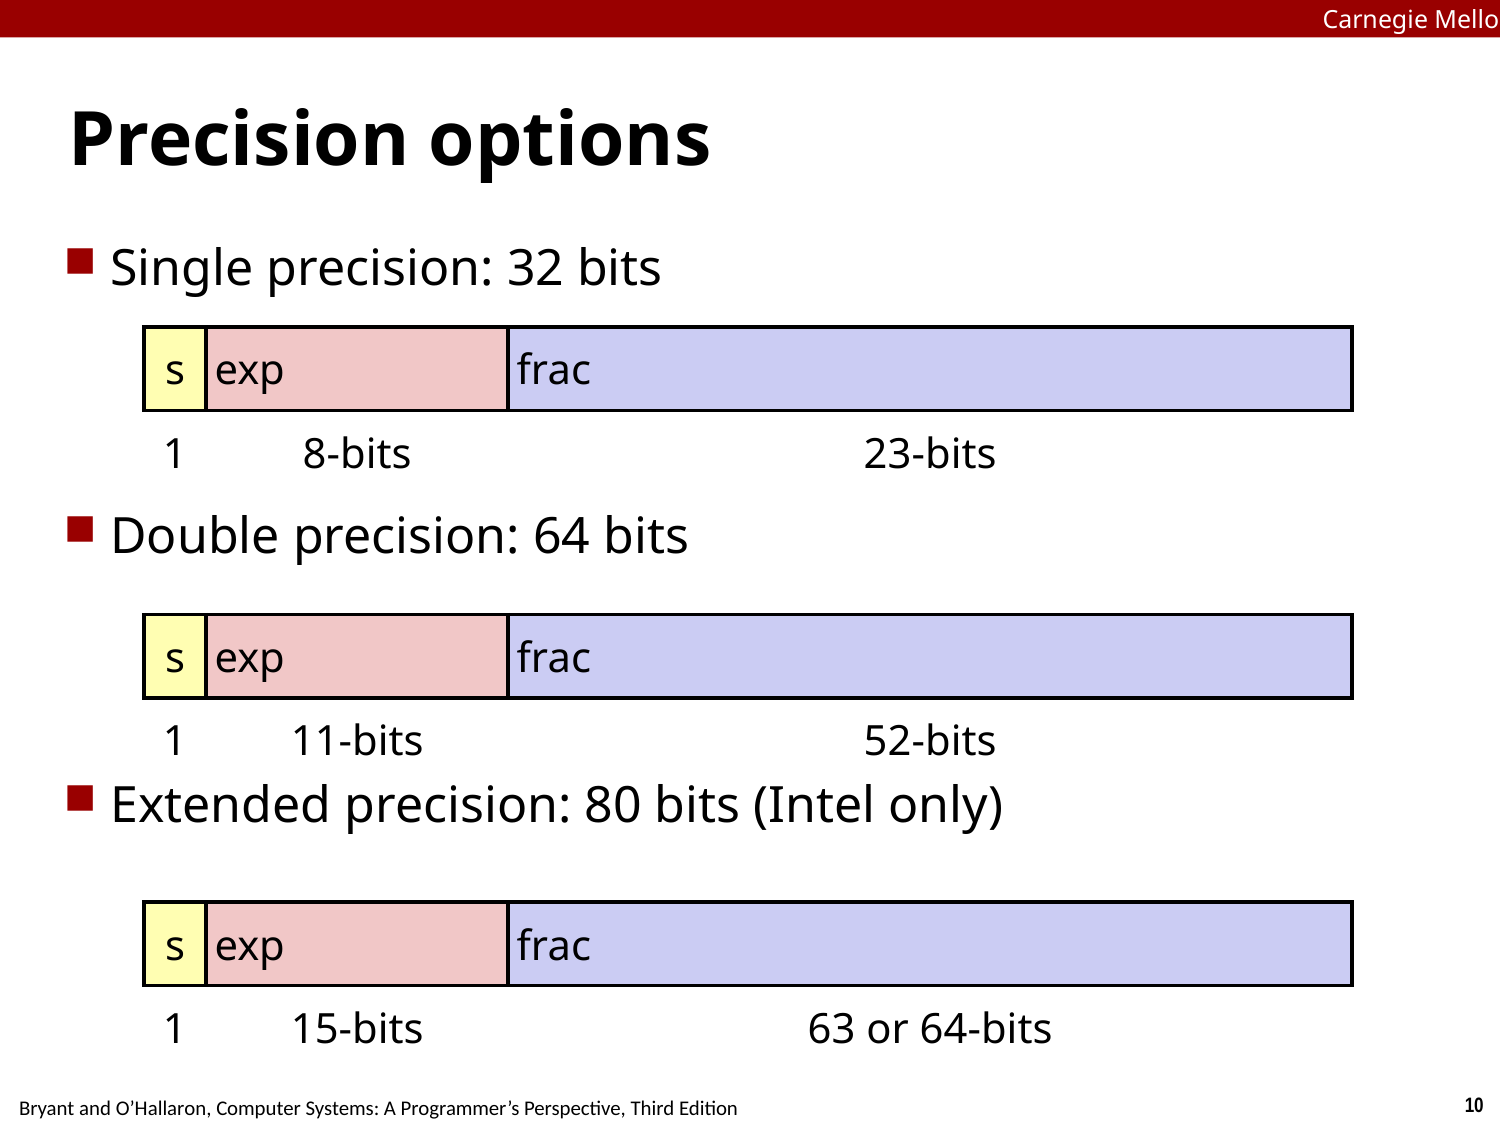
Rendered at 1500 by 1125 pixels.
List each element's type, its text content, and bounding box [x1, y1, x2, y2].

table_header exp [208, 616, 506, 696]
title Precision options [62, 41, 1438, 228]
table_header exp [208, 329, 506, 409]
table_cell 23-bits [508, 412, 1352, 494]
table_cell 63 or 64-bits [508, 987, 1352, 1069]
table_cell 15-bits [206, 987, 508, 1069]
table_cell 8-bits [206, 412, 508, 494]
table_header frac [510, 616, 1350, 696]
table_cell 52-bits [508, 700, 1352, 781]
table_header s [146, 616, 204, 696]
text_box [0, 0, 1500, 38]
table_header frac [510, 904, 1350, 984]
table_header s [146, 904, 204, 984]
table_cell 1 [144, 700, 206, 781]
table_cell 1 [144, 987, 206, 1069]
table_header exp [208, 904, 506, 984]
list Single precision: 32 bits Double precision: 64 bits Extended precision: 80 bits (Intel only) [62, 228, 1438, 1122]
table_header s [146, 329, 204, 409]
table_cell 11-bits [206, 700, 508, 781]
table_cell 1 [144, 412, 206, 494]
table_header frac [510, 329, 1350, 409]
text_box Carnegie Mellon [1322, 3, 1500, 33]
